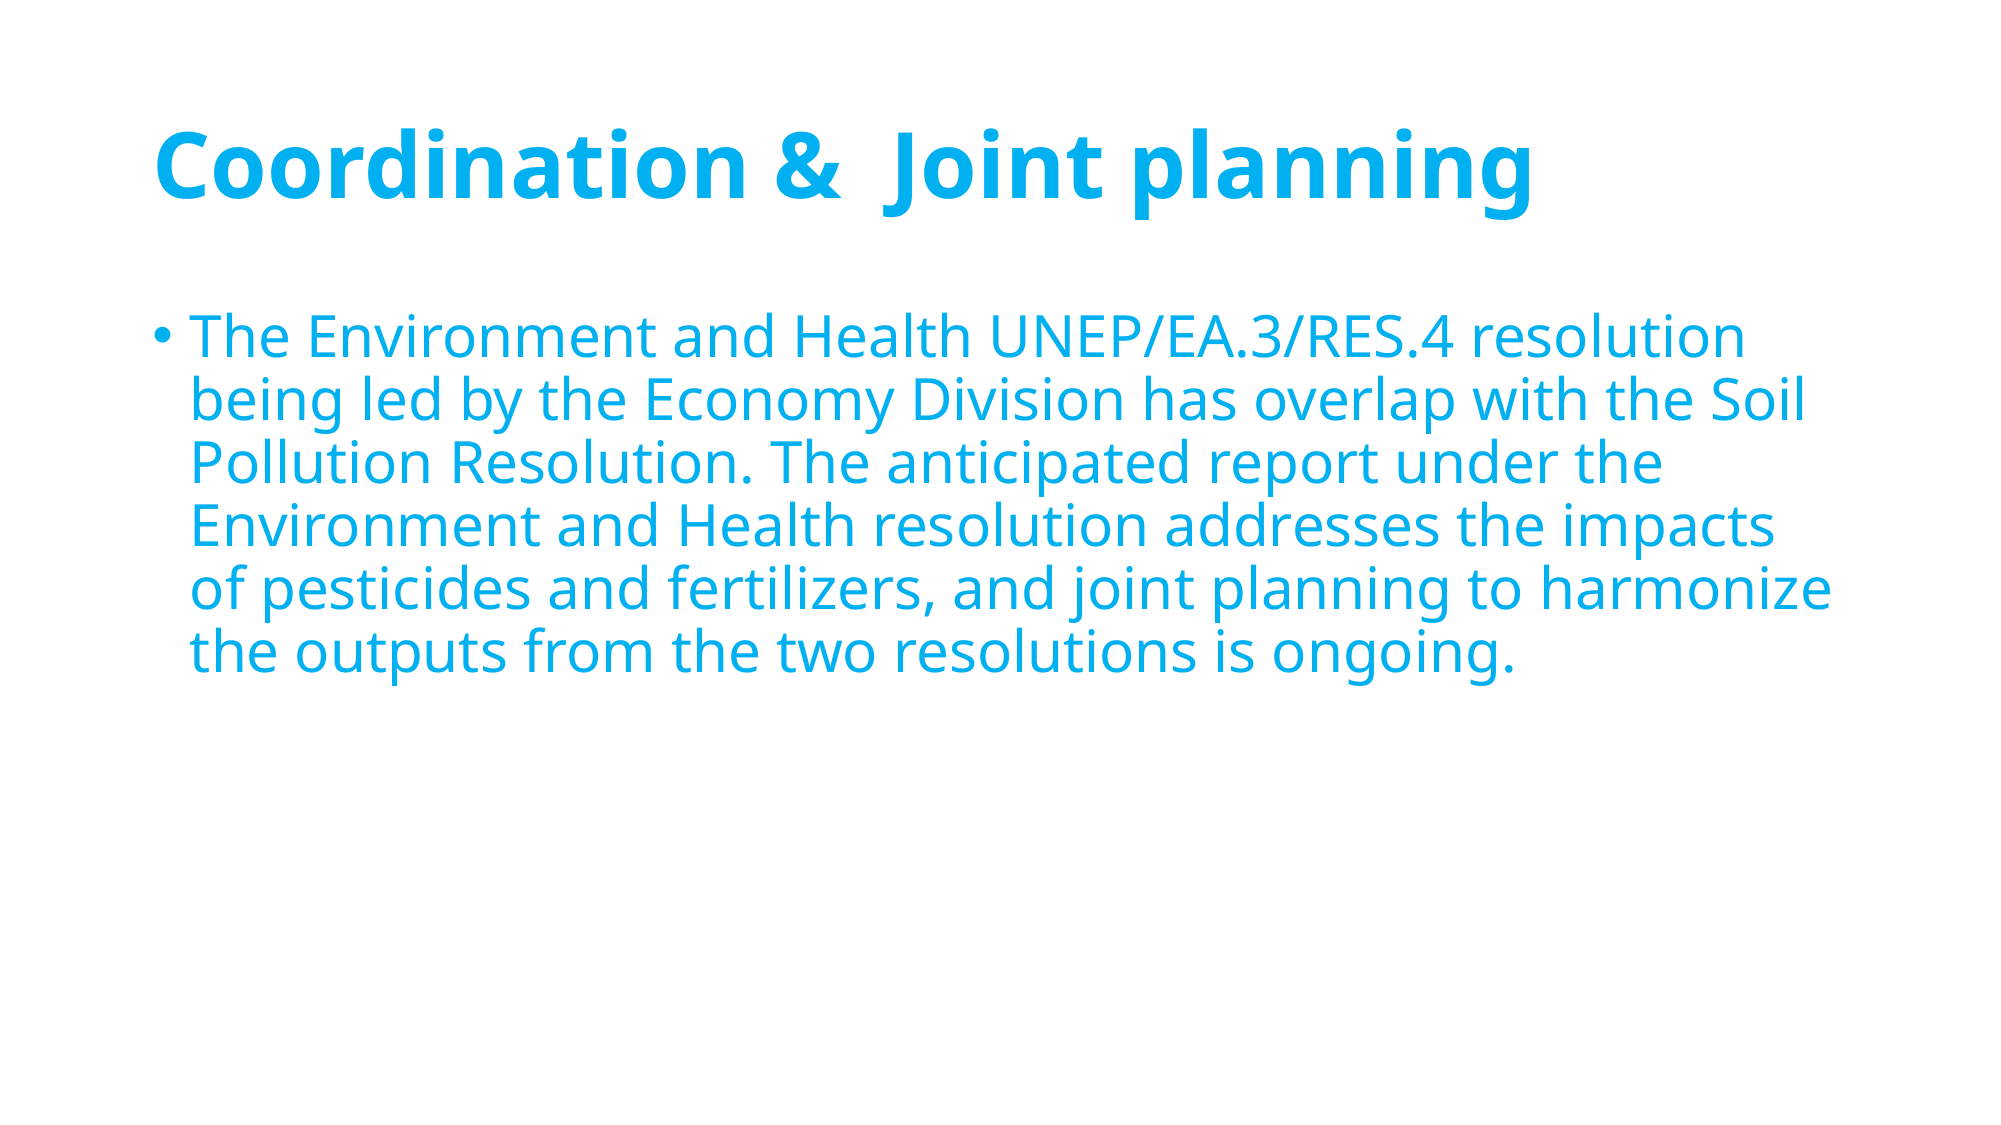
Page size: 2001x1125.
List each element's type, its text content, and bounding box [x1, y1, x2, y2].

title Coordination & Joint planning [137, 59, 1863, 278]
list The Environment and Health UNEP/EA.3/RES.4 resolution being led by the Economy Division has overlap with the Soil Pollution Resolution. The anticipated report under the Environment and Health resolution addresses the impacts of pesticides and fertilizers, and joint planning to harmonize the outputs from the two resolutions is ongoing. [137, 299, 1863, 1014]
